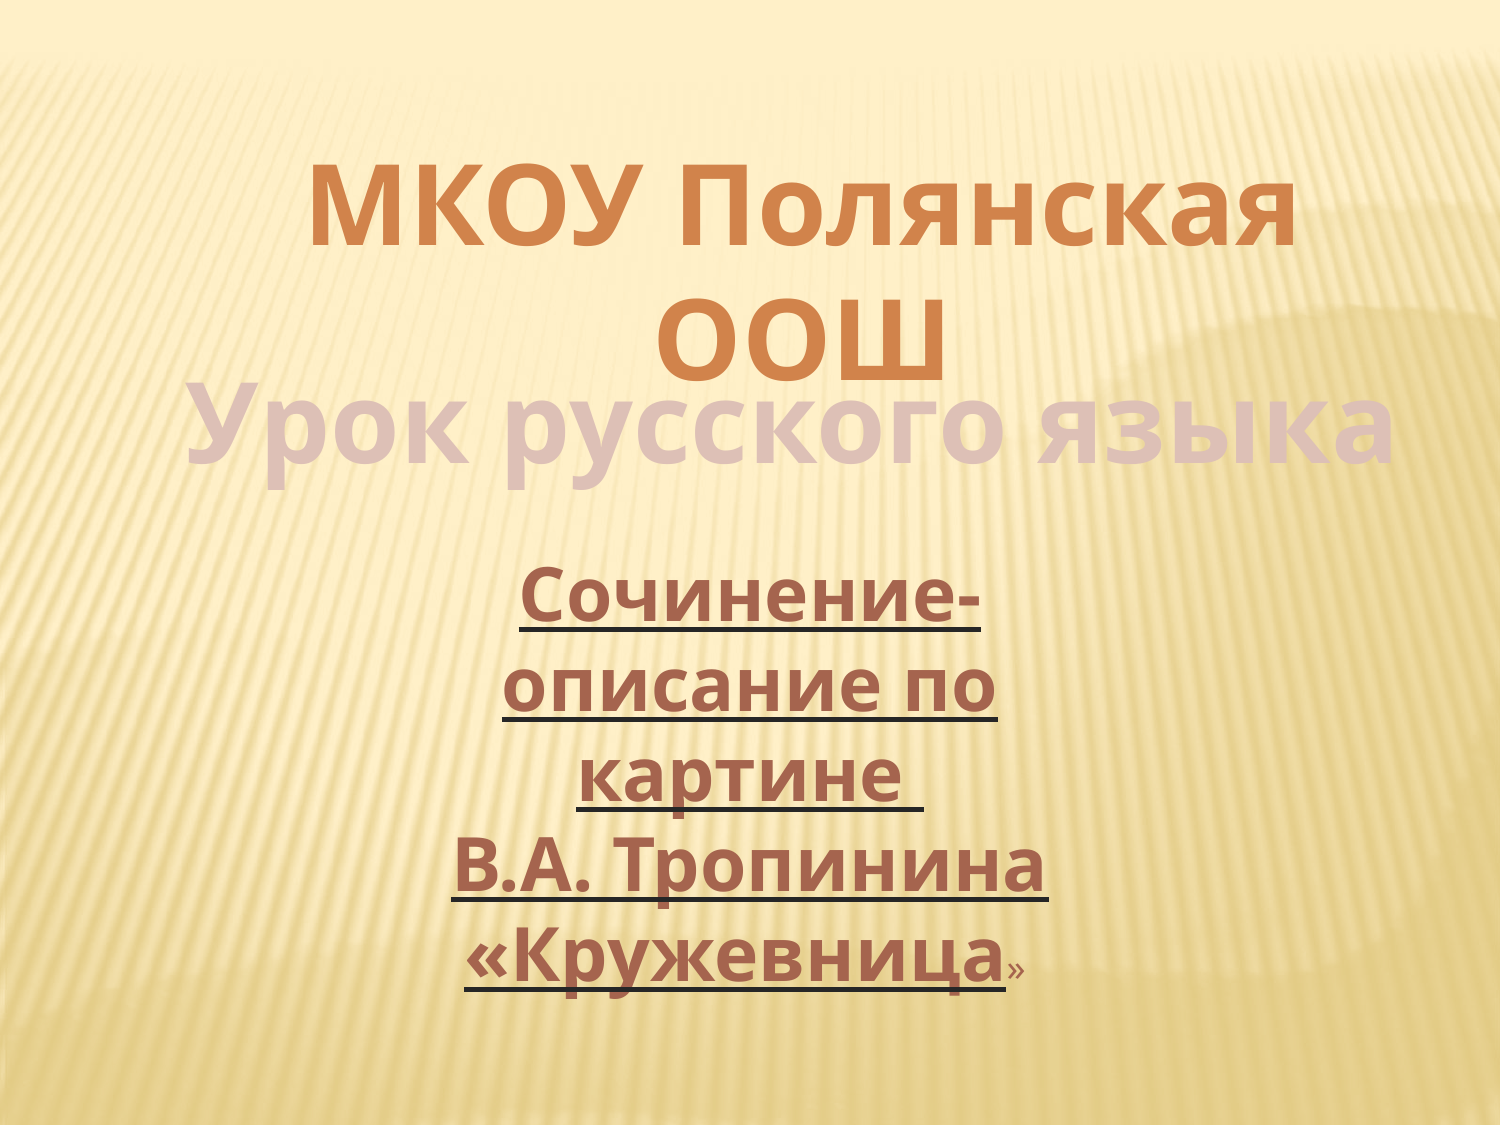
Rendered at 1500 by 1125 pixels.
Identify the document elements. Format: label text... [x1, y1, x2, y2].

text_box Урок русского языка [169, 343, 1445, 494]
text_box МКОУ Полянская ООШ [182, 125, 1424, 343]
text_box Сочинение- описание по картине В.А. Тропинина «Кружевница» [374, 538, 1125, 1004]
